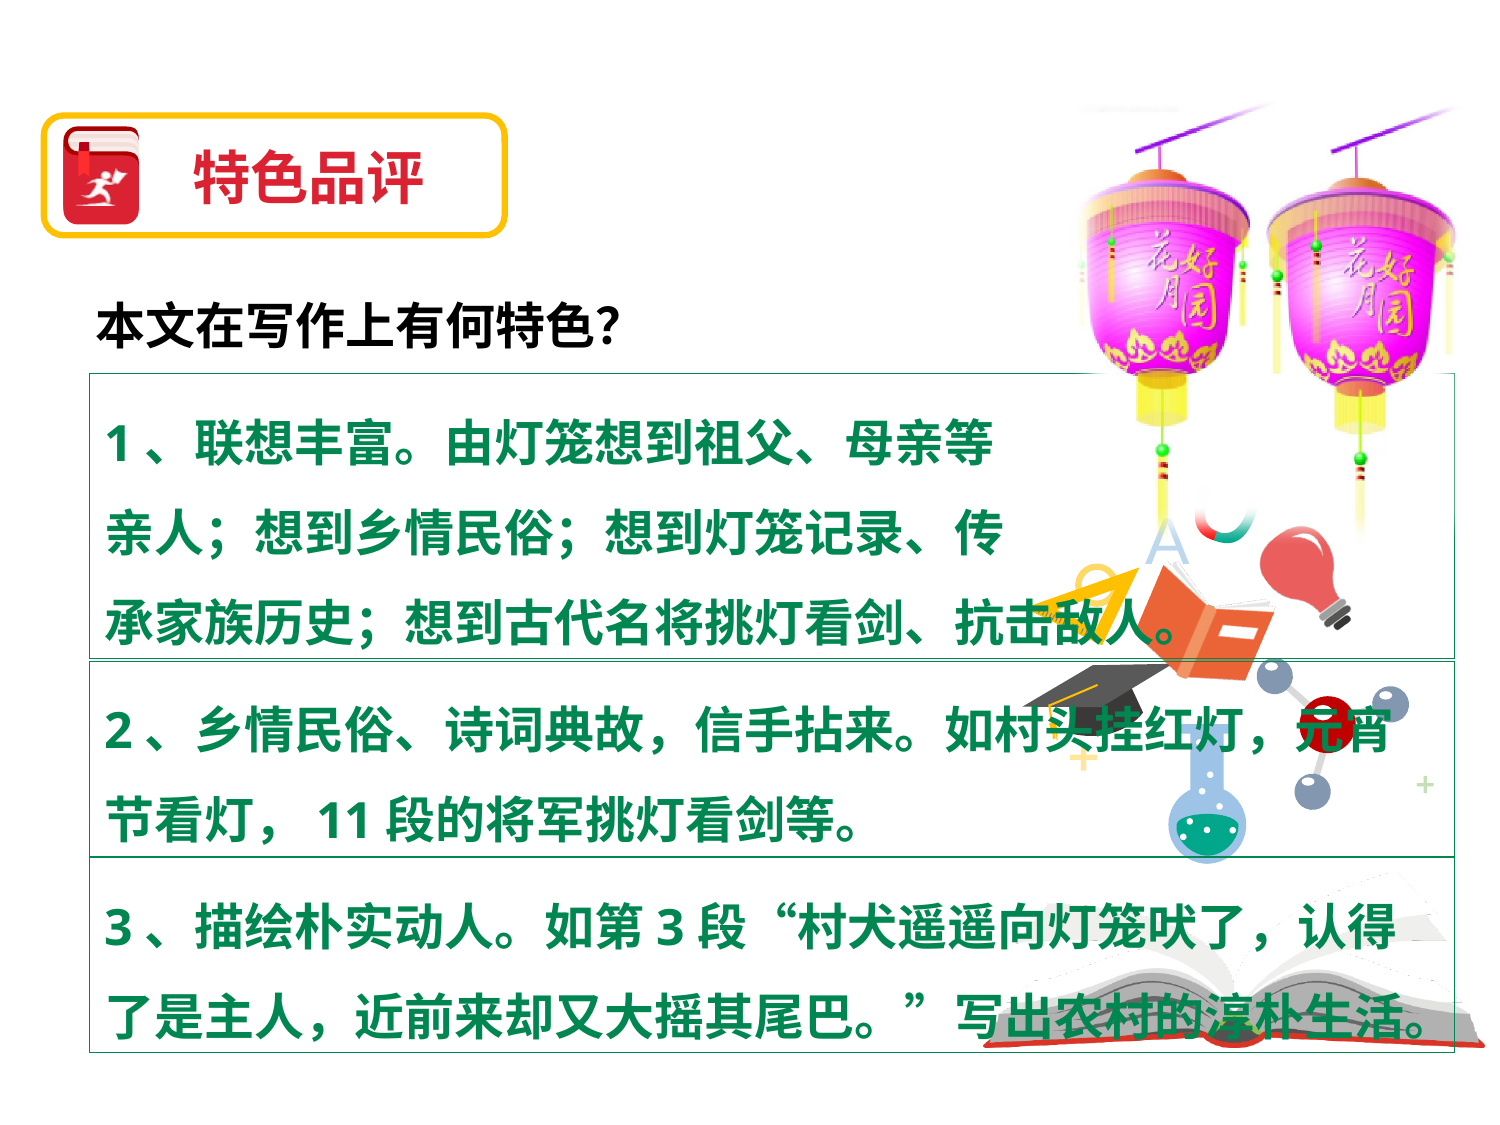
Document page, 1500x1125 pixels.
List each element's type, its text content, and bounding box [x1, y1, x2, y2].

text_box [43, 115, 505, 236]
picture [1455, 871, 1485, 1048]
picture [1069, 99, 1470, 546]
text_box 本文在写作上有何特色？ [1, 257, 816, 363]
text_box 3、描绘朴实动人。如第3段“村犬遥遥向灯笼吠了，认得了是主人，近前来却又大摇其尾巴。”写出农村的淳朴生活。 [89, 857, 1455, 1053]
text_box 2、乡情民俗、诗词典故，信手拈来。如村头挂红灯，元宵节看灯，11段的将军挑灯看剑等。 [89, 661, 1455, 857]
text_box 1、联想丰富。由灯笼想到祖父、母亲等 亲人；想到乡情民俗；想到灯笼记录、传 承家族历史；想到古代名将挑灯看剑、抗击敌人。 [89, 373, 1455, 659]
